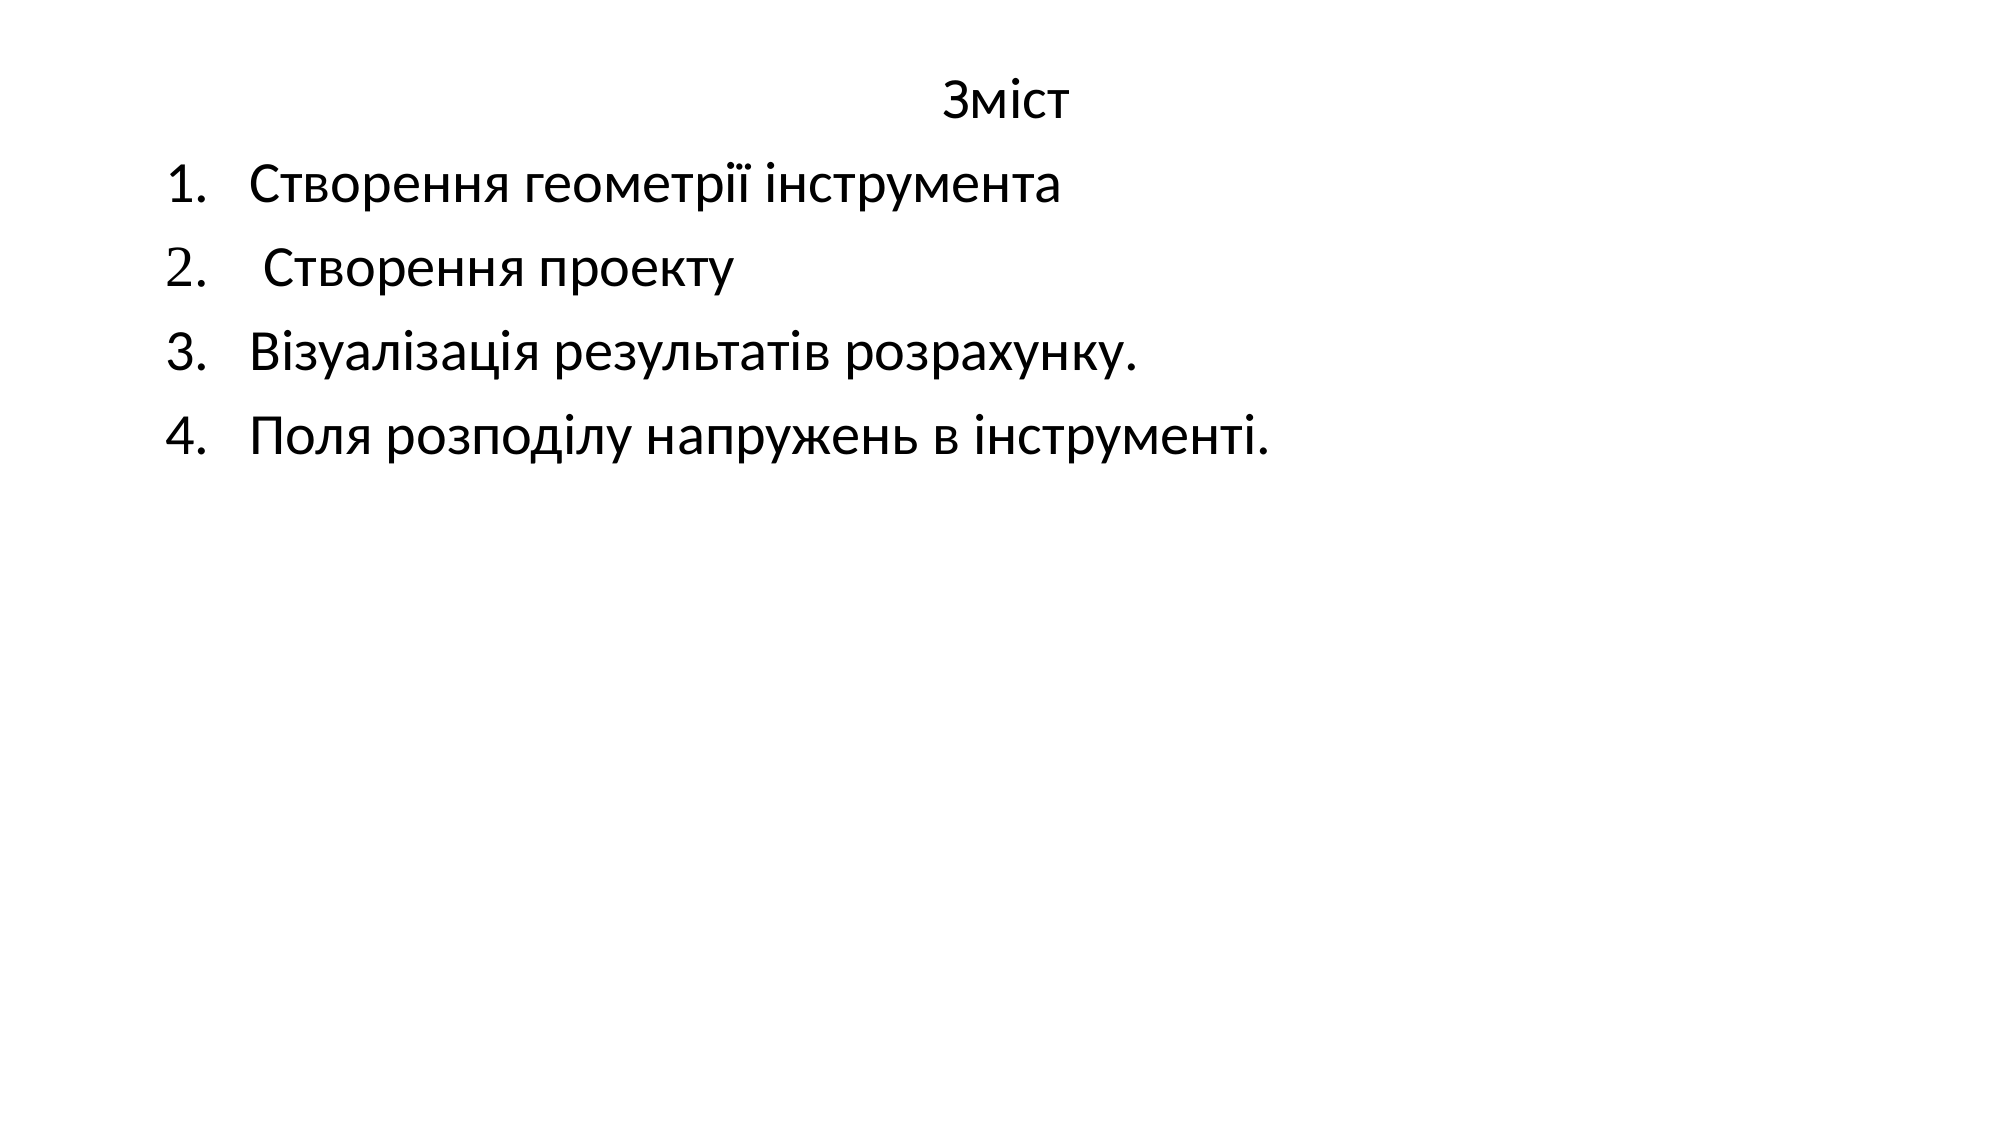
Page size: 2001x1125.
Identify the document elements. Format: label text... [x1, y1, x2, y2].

list Зміст Створення геометрії інструмента Створення проекту Візуалізація результатів розрахунку. Поля розподілу напружень в інструменті. [150, 61, 1863, 1014]
